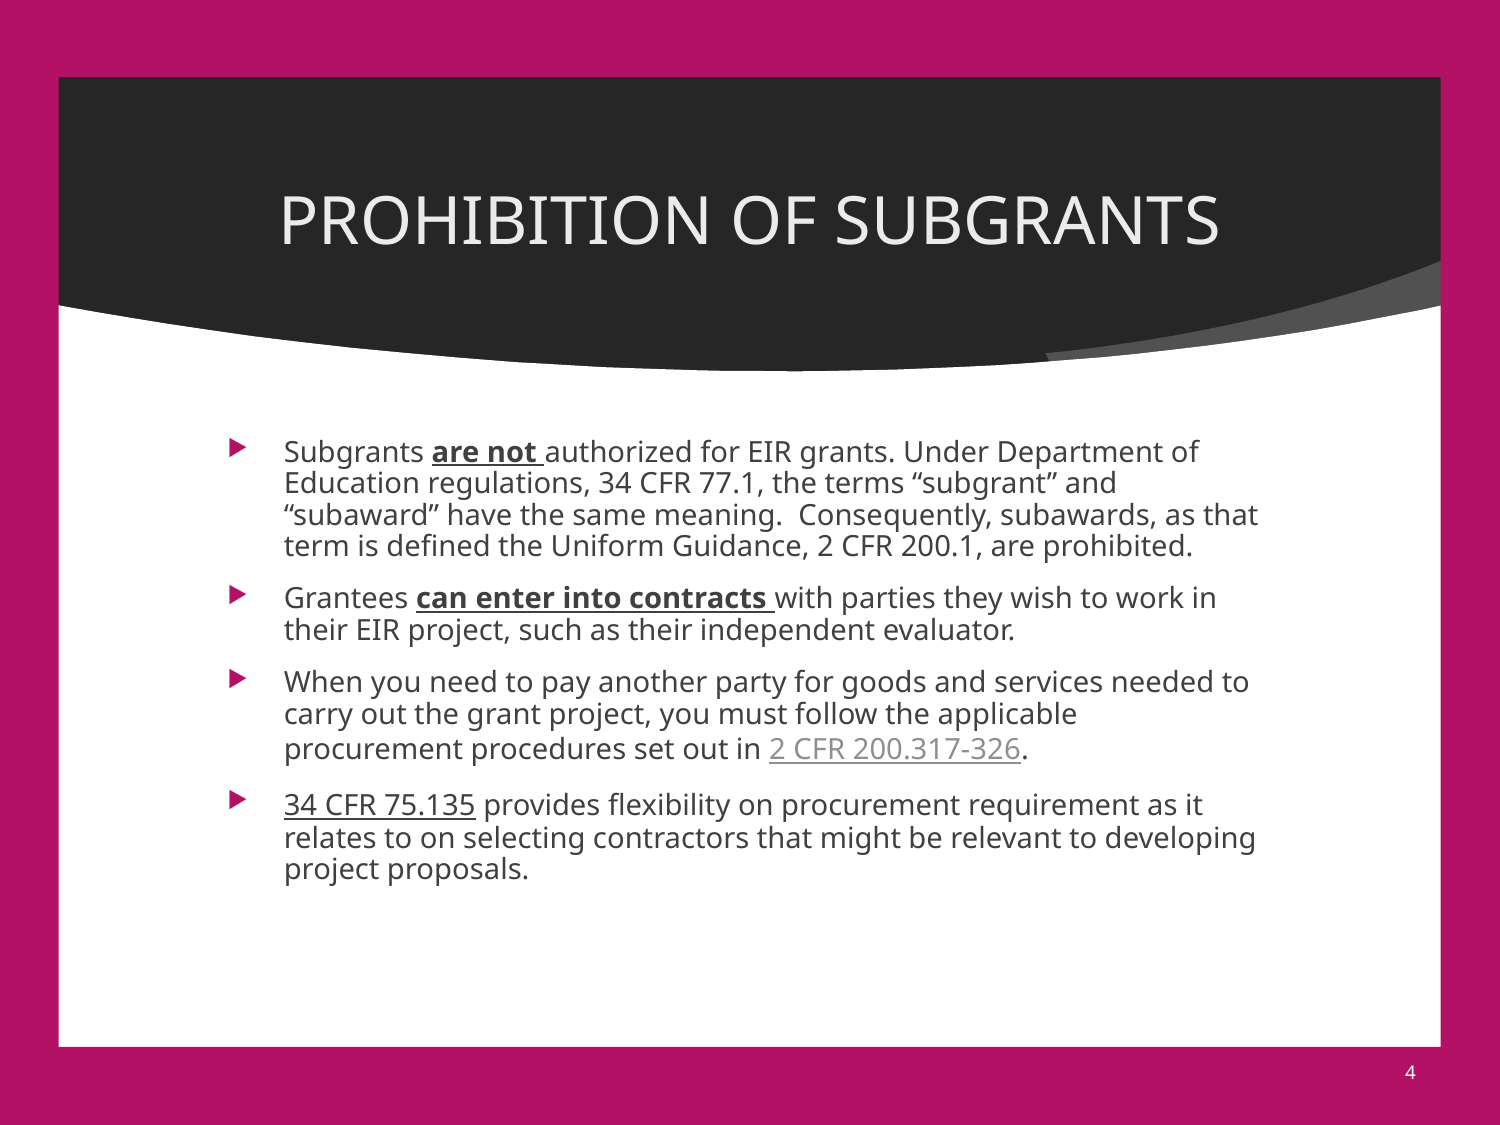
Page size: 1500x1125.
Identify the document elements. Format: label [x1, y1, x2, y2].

text_box [0, 0, 1500, 1125]
